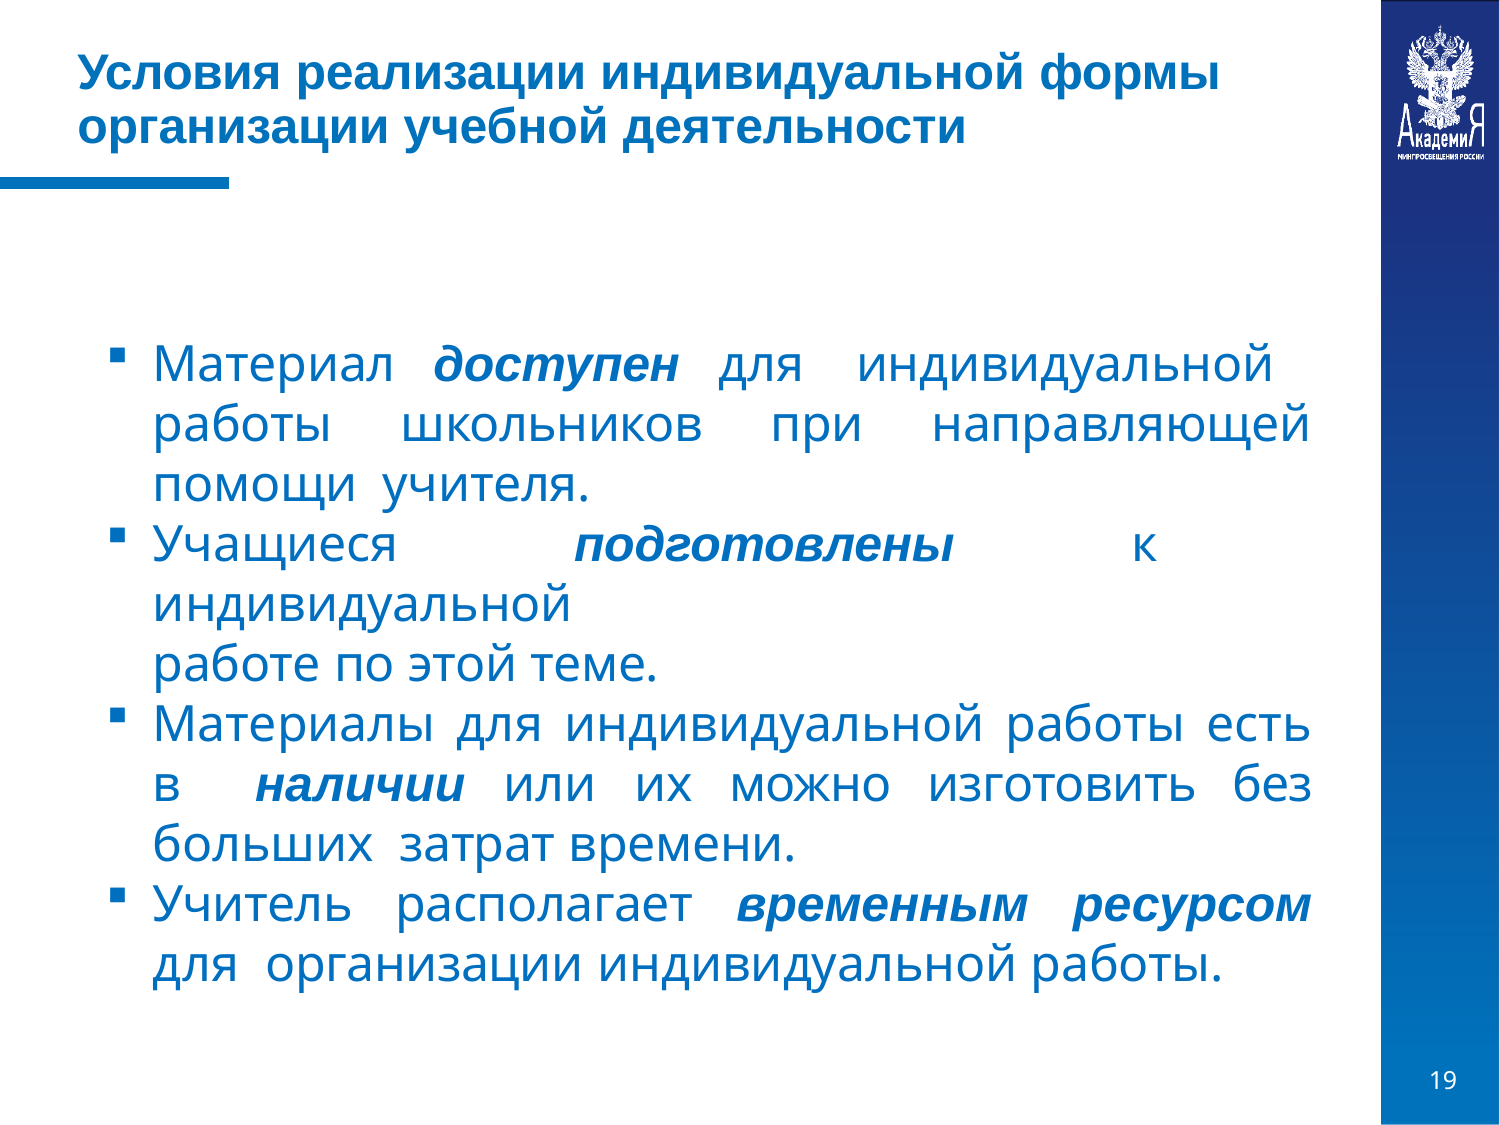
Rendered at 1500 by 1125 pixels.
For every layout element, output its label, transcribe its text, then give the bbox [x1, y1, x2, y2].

slide_number 19 [1422, 1069, 1464, 1125]
title Условия реализации индивидуальной формы организации учебной деятельности [75, 36, 1425, 234]
picture [1381, 0, 1500, 1125]
text_box Материал доступен для индивидуальной работы школьников при направляющей помощи учителя. Учащиеся подготовлены к индивидуальной работе по этой теме. Материалы для индивидуальной работы есть в наличии или их можно изготовить без больших затрат времени. Учитель располагает временным ресурсом для организации индивидуальной работы. [103, 329, 1313, 992]
